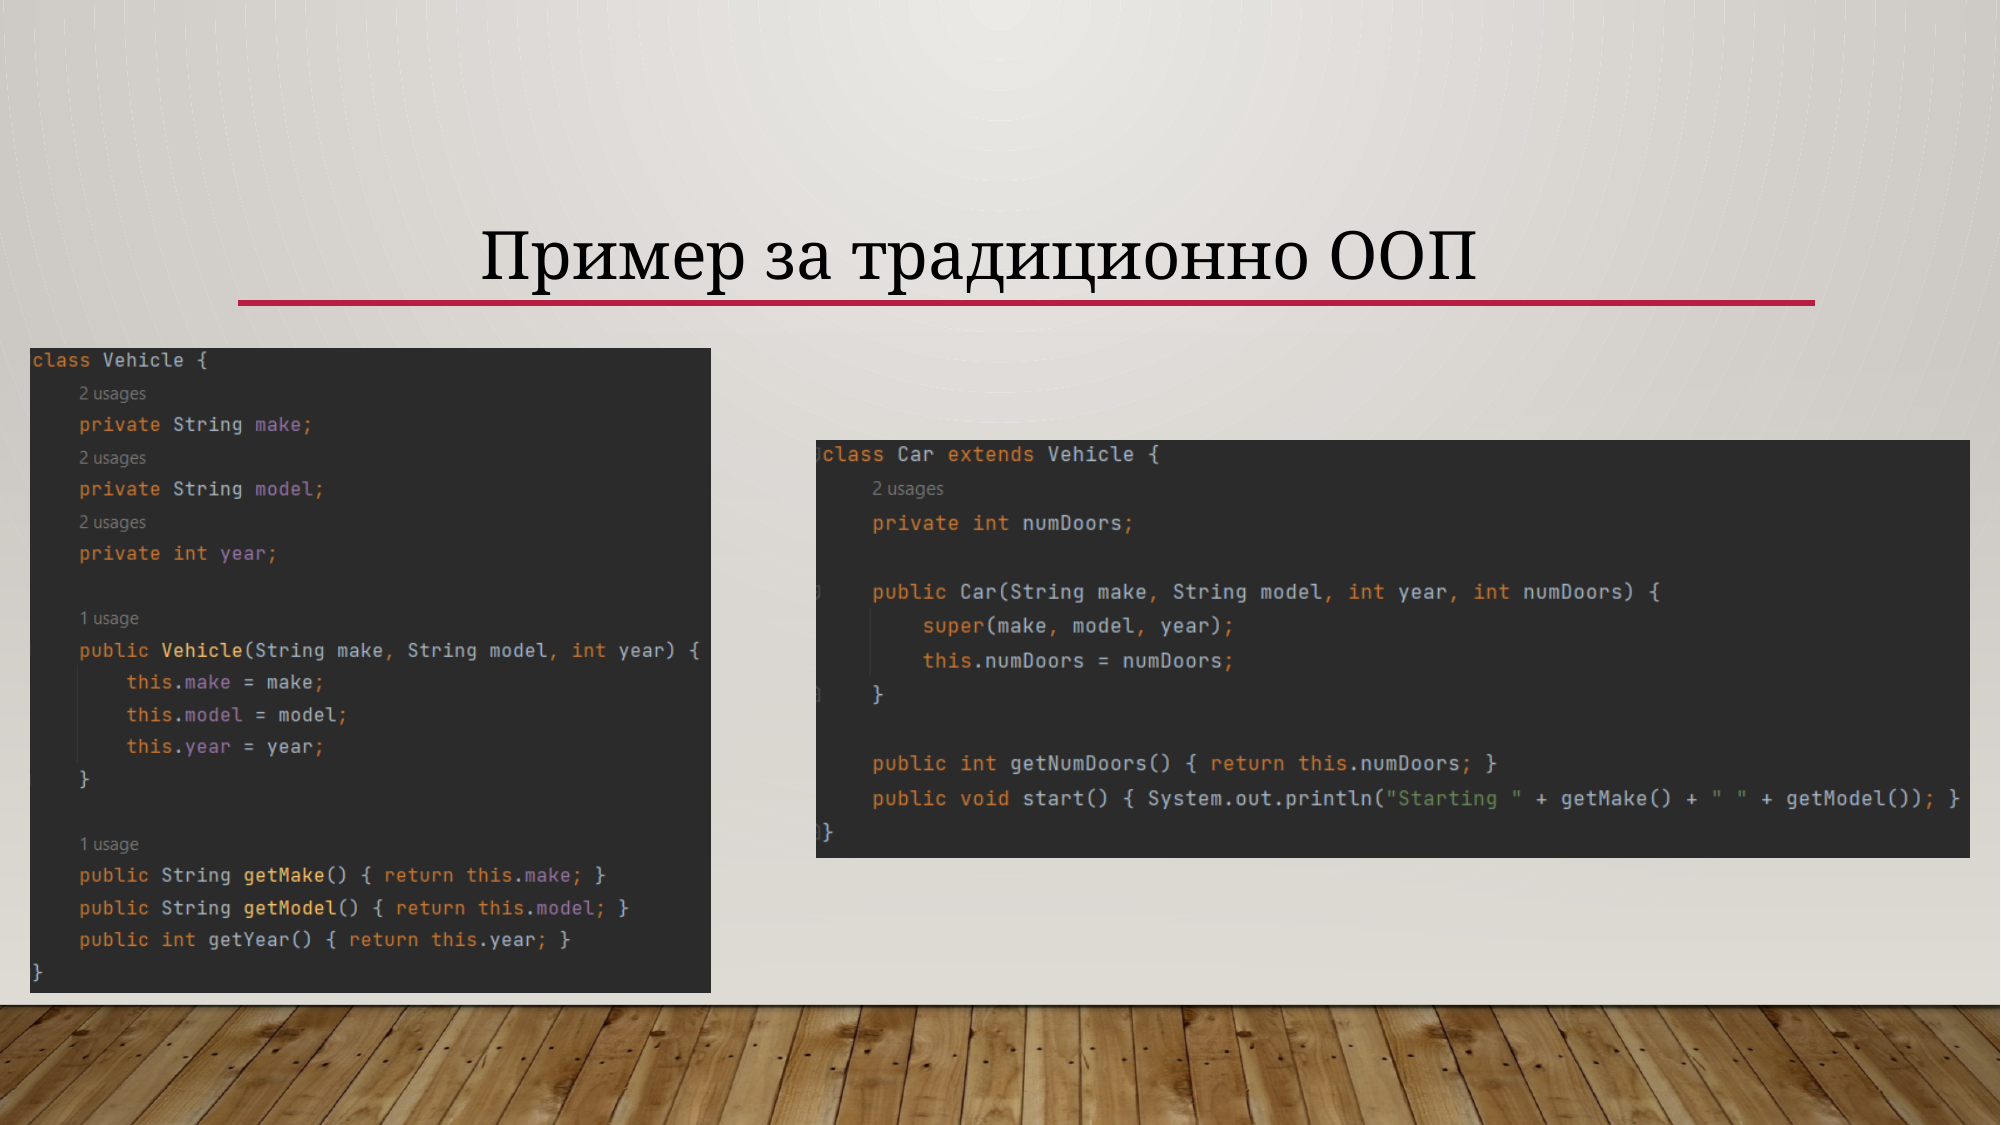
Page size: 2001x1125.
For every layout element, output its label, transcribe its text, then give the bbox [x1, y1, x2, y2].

picture [0, 1005, 2000, 1125]
text_box Пример за традиционно ООП [341, 205, 1619, 301]
picture [816, 440, 1970, 859]
picture [30, 348, 711, 994]
